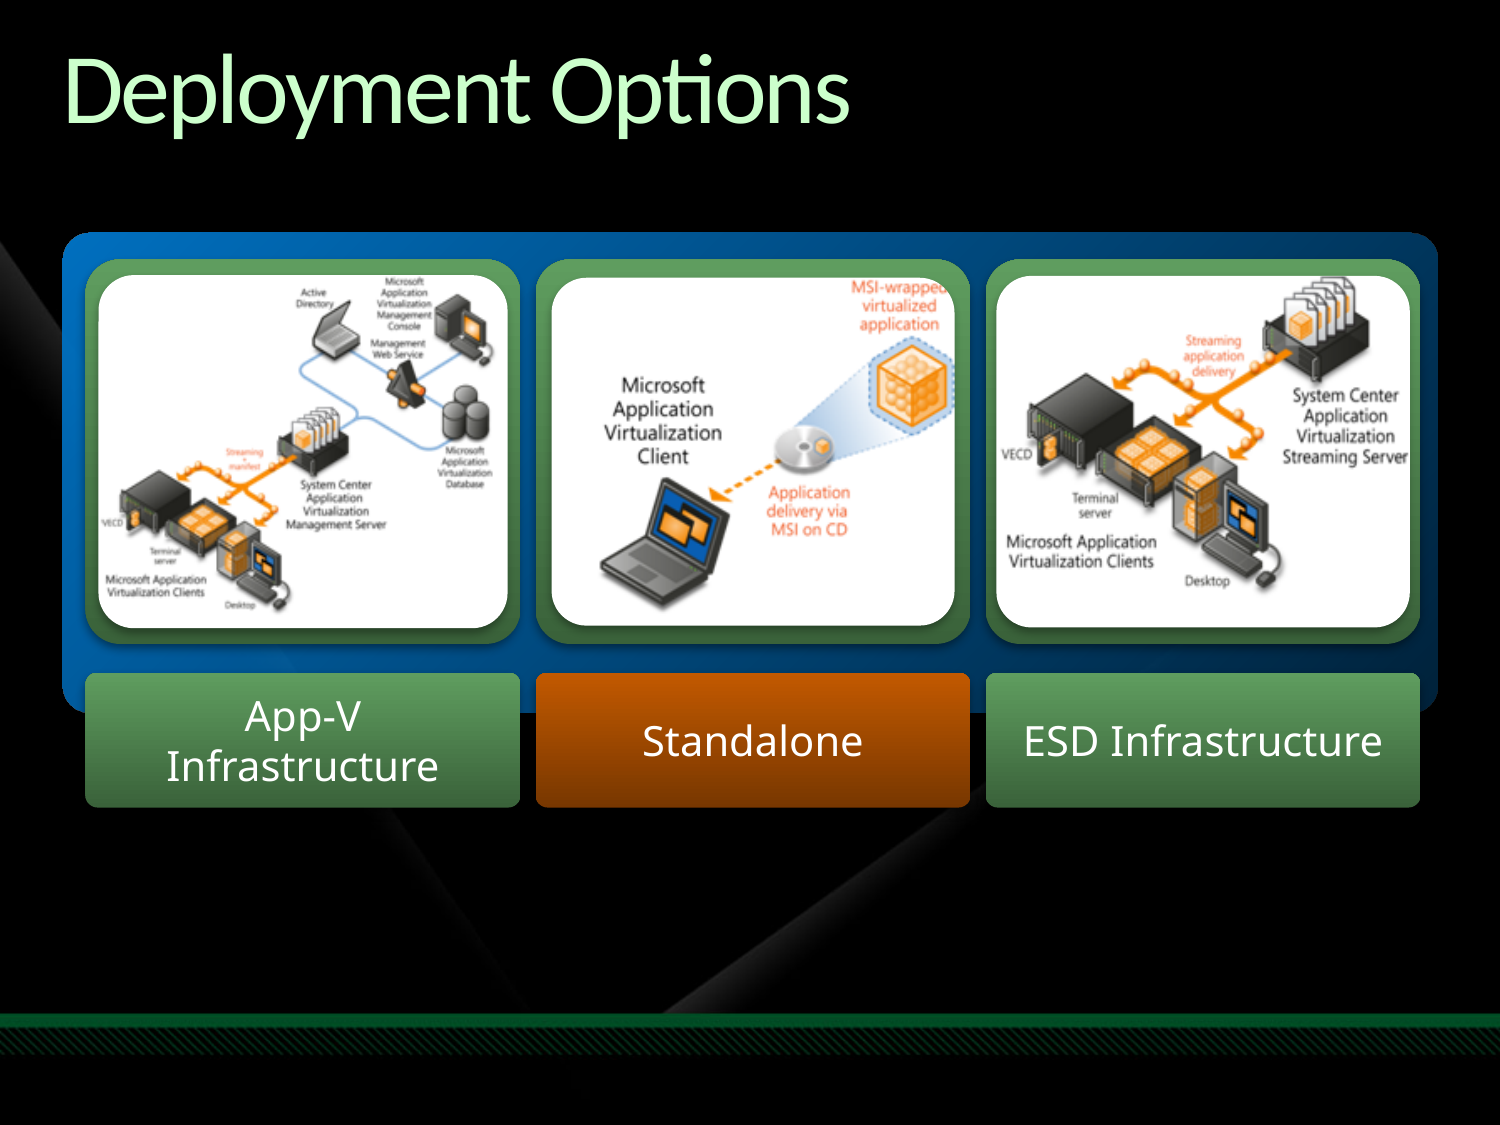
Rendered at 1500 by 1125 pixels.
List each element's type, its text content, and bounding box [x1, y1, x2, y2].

text_box [551, 277, 955, 626]
text_box Standalone [535, 672, 971, 808]
title Deployment Options [62, 37, 1438, 147]
text_box ESD Infrastructure [985, 672, 1421, 808]
text_box [85, 259, 521, 644]
text_box [985, 259, 1421, 644]
text_box [996, 275, 1410, 628]
text_box [62, 233, 1438, 710]
text_box [535, 259, 971, 644]
picture [0, 0, 1500, 1125]
text_box [98, 275, 508, 629]
text_box App-V Infrastructure [85, 672, 521, 808]
